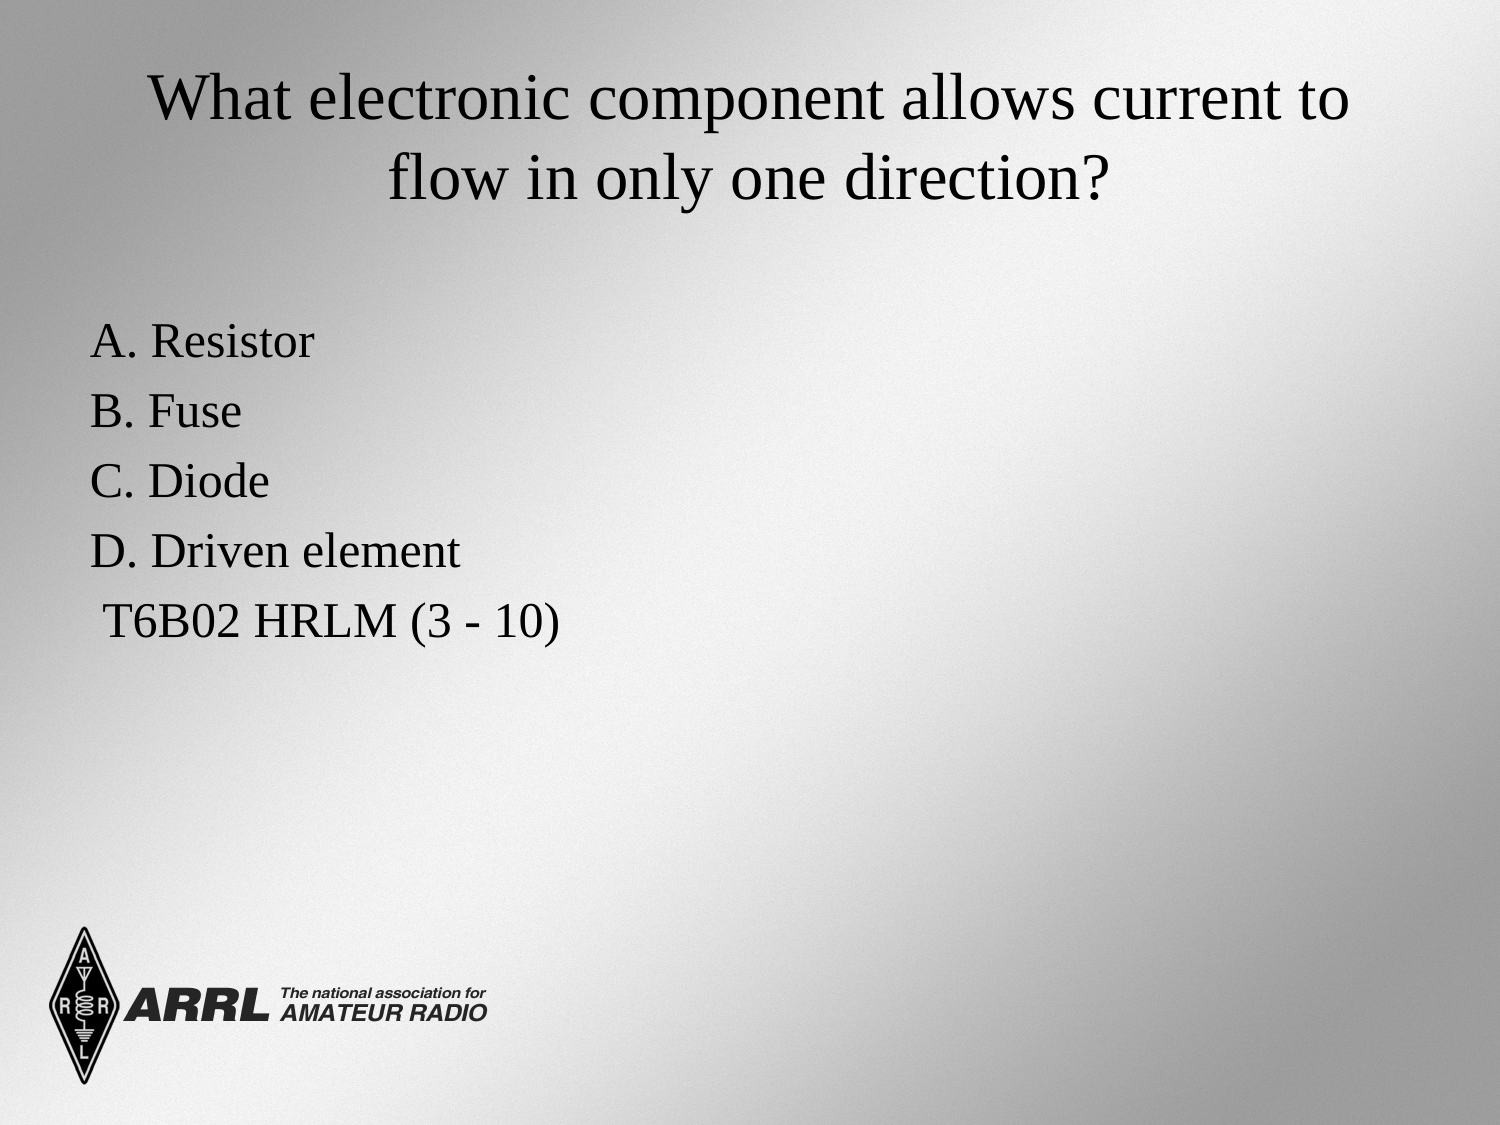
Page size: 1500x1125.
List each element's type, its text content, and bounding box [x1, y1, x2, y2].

title What electronic component allows current to flow in only one direction? [75, 45, 1425, 233]
picture [0, 0, 1500, 1125]
list A. Resistor B. Fuse C. Diode D. Driven element T6B02 HRLM (3 - 10) [75, 299, 1425, 1005]
